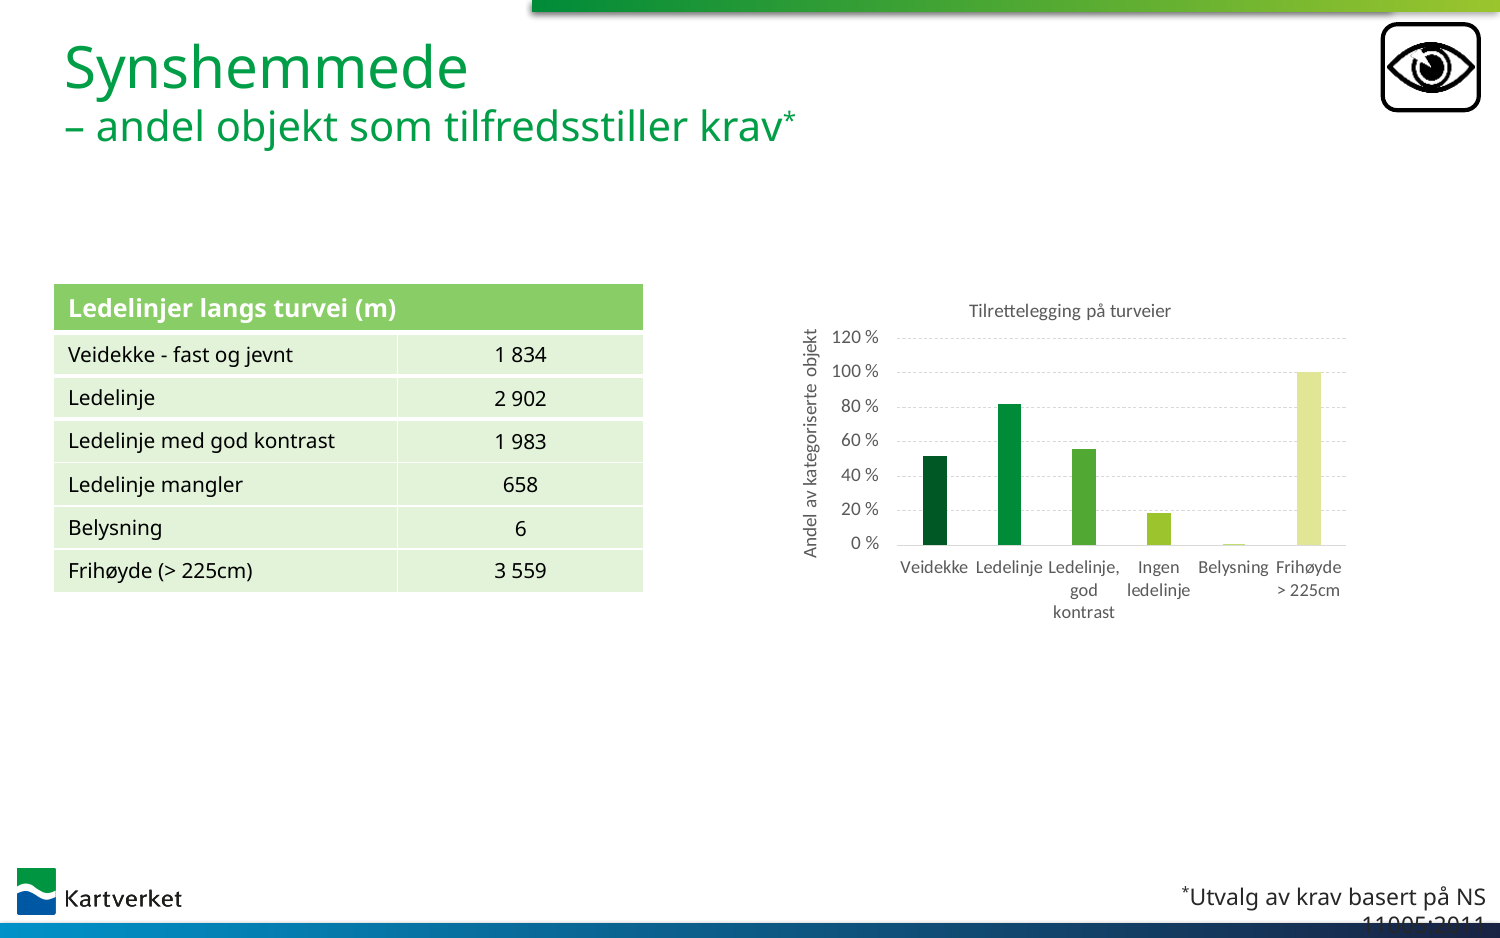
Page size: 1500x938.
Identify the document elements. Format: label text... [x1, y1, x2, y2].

table_cell 3 559 [398, 550, 643, 592]
text_box Synshemmede – andel objekt som tilfredsstiller krav* [49, 24, 1431, 158]
picture [791, 291, 1349, 630]
table_cell 6 [398, 507, 643, 548]
table_cell Ledelinje [54, 378, 397, 417]
table_cell Ledelinje mangler [54, 463, 397, 505]
table_cell 2 902 [398, 378, 643, 417]
table_cell 658 [398, 463, 643, 505]
table_cell 1 834 [398, 335, 643, 374]
table_header Ledelinjer langs turvei (m) [54, 284, 643, 330]
table_cell 1 983 [398, 421, 643, 462]
table_cell Ledelinje med god kontrast [54, 421, 397, 462]
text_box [1382, 24, 1480, 111]
table_cell Belysning [54, 507, 397, 548]
text_box *Utvalg av krav basert på NS 11005:2011 [1068, 873, 1500, 938]
table_cell Veidekke - fast og jevnt [54, 335, 397, 374]
table_cell Frihøyde (> 225cm) [54, 550, 397, 592]
